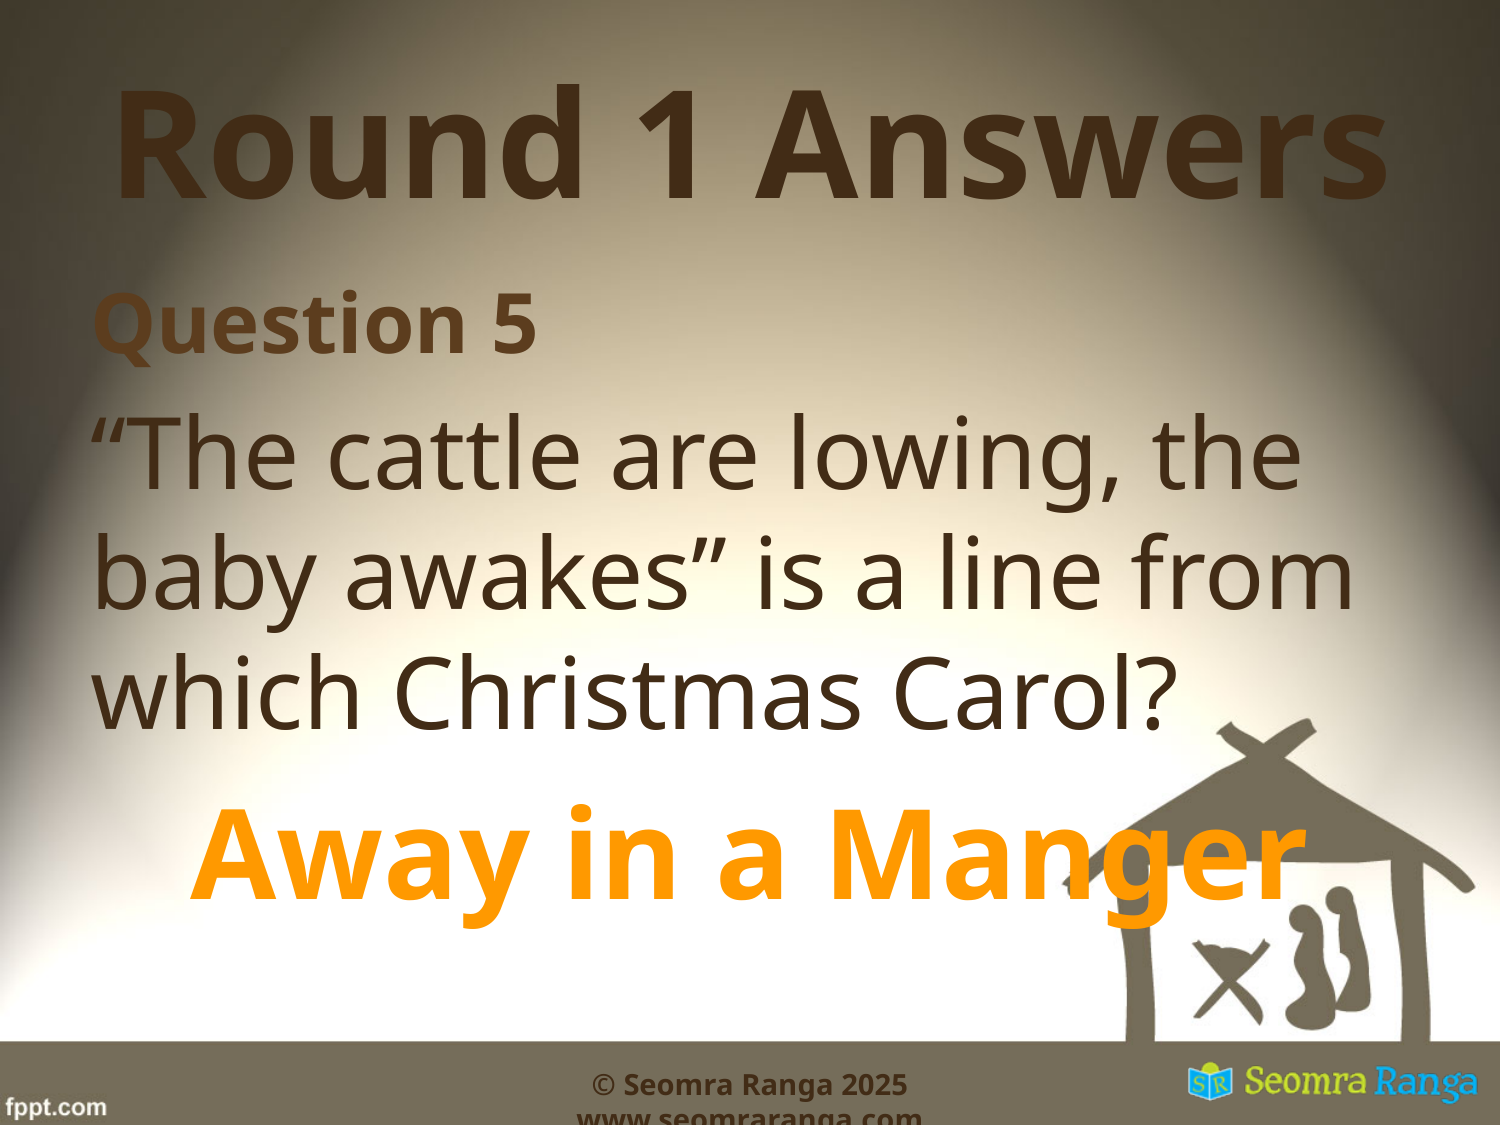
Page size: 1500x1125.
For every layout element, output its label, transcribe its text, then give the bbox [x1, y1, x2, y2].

picture [0, 0, 1500, 1125]
title Round 1 Answers [75, 45, 1425, 233]
list Question 5 “The cattle are lowing, the baby awakes” is a line from which Christmas Carol? Away in a Manger [75, 262, 1425, 1005]
text_box © Seomra Ranga 2025 www.seomraranga.com [401, 1058, 1099, 1125]
